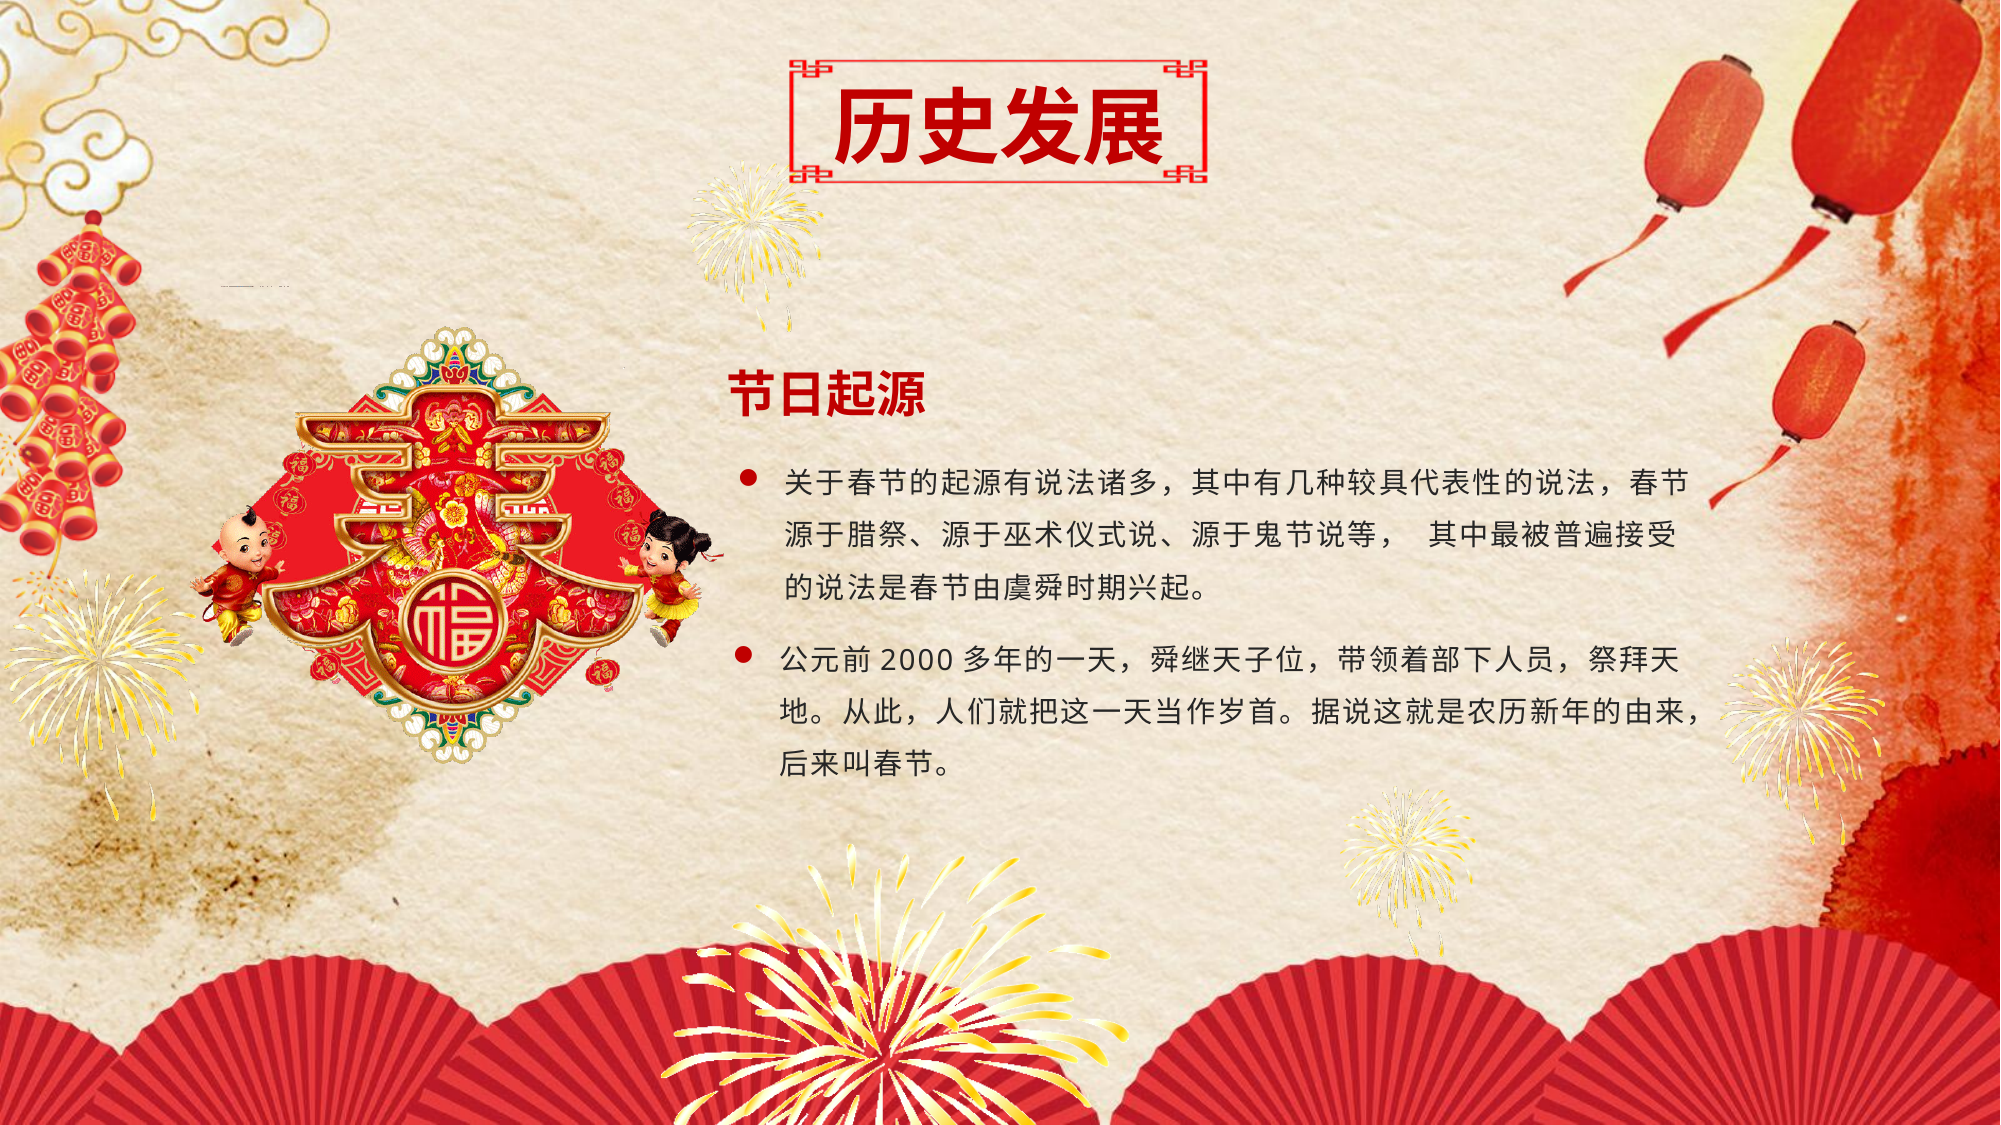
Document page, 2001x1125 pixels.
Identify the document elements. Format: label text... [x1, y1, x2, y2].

text_box 关于春节的起源有说法诸多，其中有几种较具代表性的说法，春节源于腊祭、源于巫术仪式说、源于鬼节说等， 其中最被普遍接受的说法是春节由虞舜时期兴起。 [734, 439, 1722, 664]
text_box 节日起源 [734, 336, 942, 430]
picture [0, 0, 2000, 1125]
text_box 公元前2000多年的一天，舜继天子位，带领着部下人员，祭拜天地。从此，人们就把这一天当作岁首。据说这就是农历新年的由来，后来叫春节。 [717, 616, 1717, 789]
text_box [766, 34, 1234, 207]
